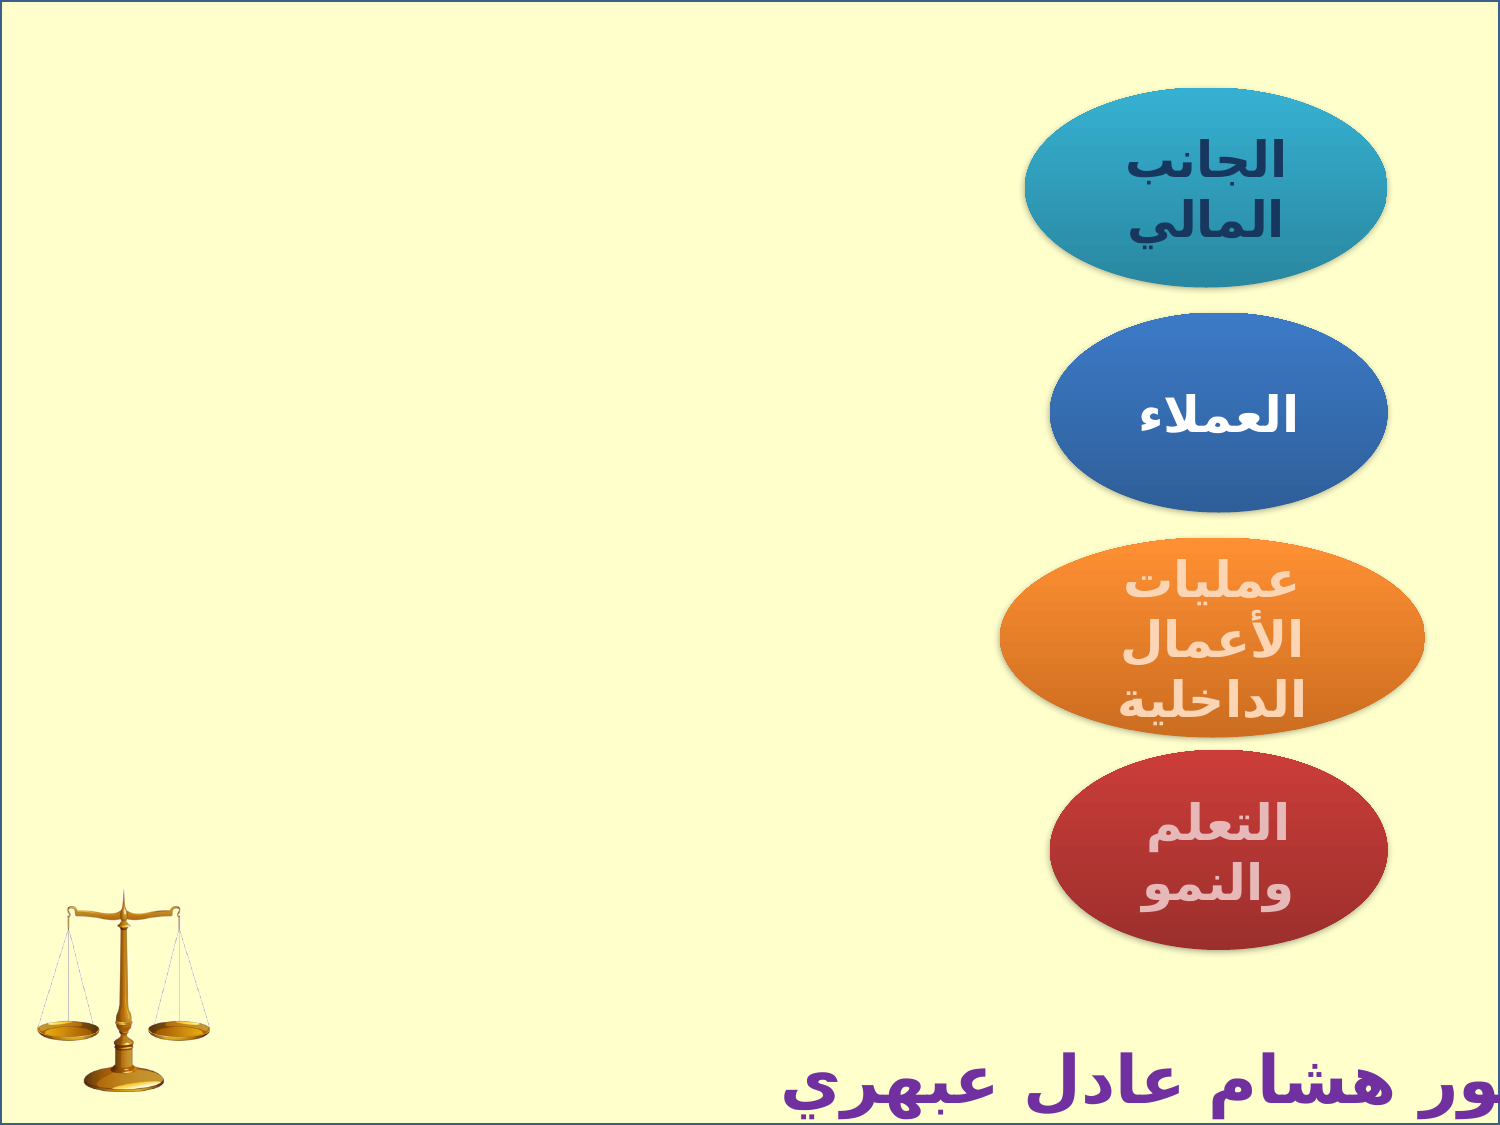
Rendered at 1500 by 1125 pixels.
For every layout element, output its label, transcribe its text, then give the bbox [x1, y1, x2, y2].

text_box الجانب المالي [1024, 87, 1388, 288]
text_box عمليات الأعمال الداخلية [999, 537, 1426, 738]
text_box [0, 0, 1500, 1125]
text_box الدكتور هشام عادل عبهري [765, 1029, 1500, 1124]
picture [37, 887, 210, 1092]
text_box التعلم والنمو [1050, 750, 1388, 951]
text_box العملاء [1050, 312, 1388, 513]
